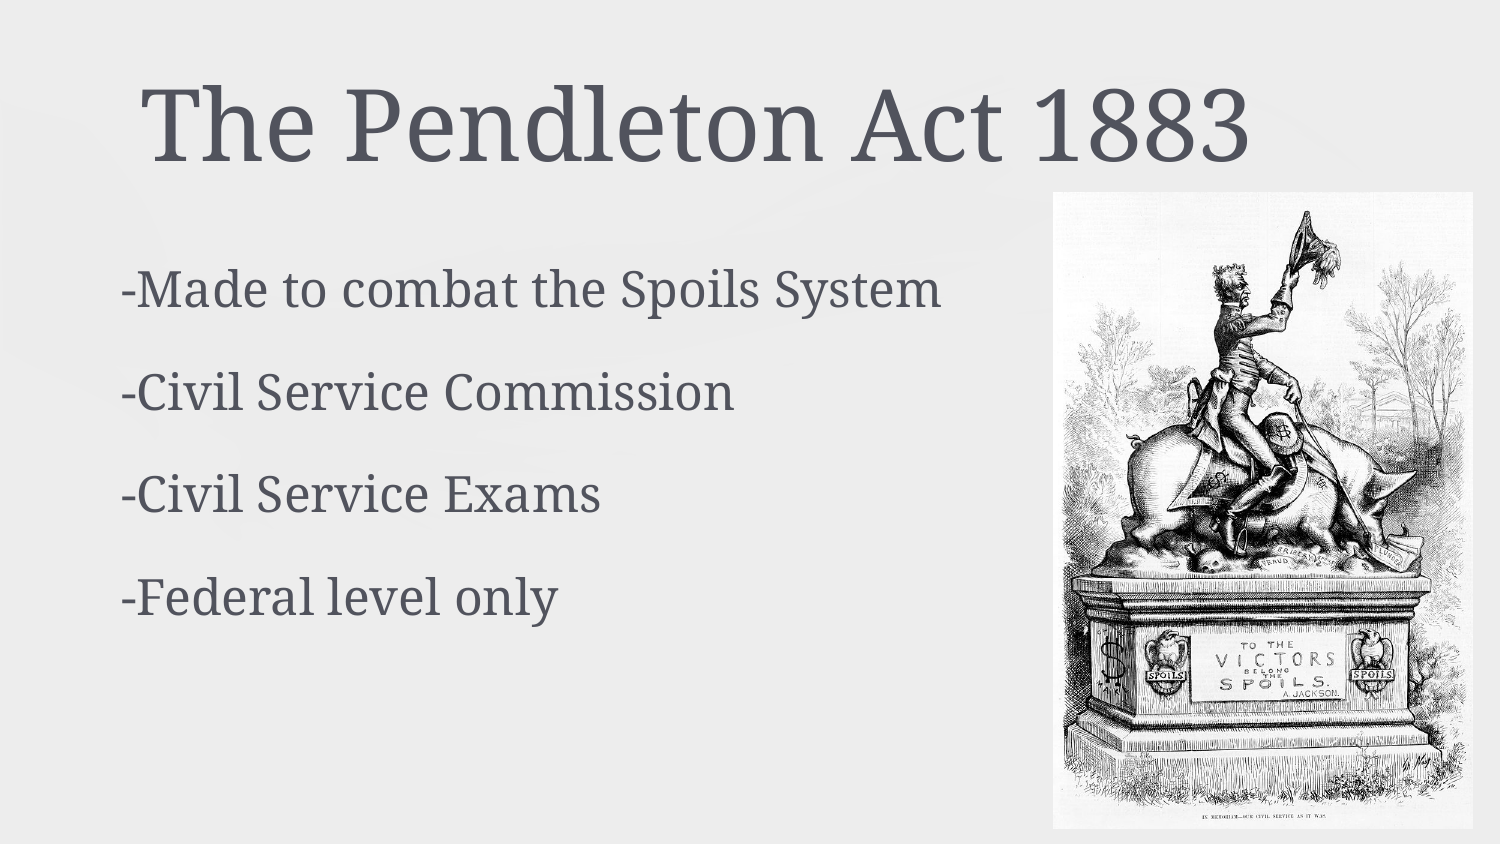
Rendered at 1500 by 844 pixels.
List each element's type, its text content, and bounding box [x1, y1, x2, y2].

list -Made to combat the Spoils System -Civil Service Commission -Civil Service Exams -Federal level only [75, 212, 1047, 808]
title The Pendleton Act 1883 [75, 25, 1425, 197]
picture [1052, 191, 1473, 829]
